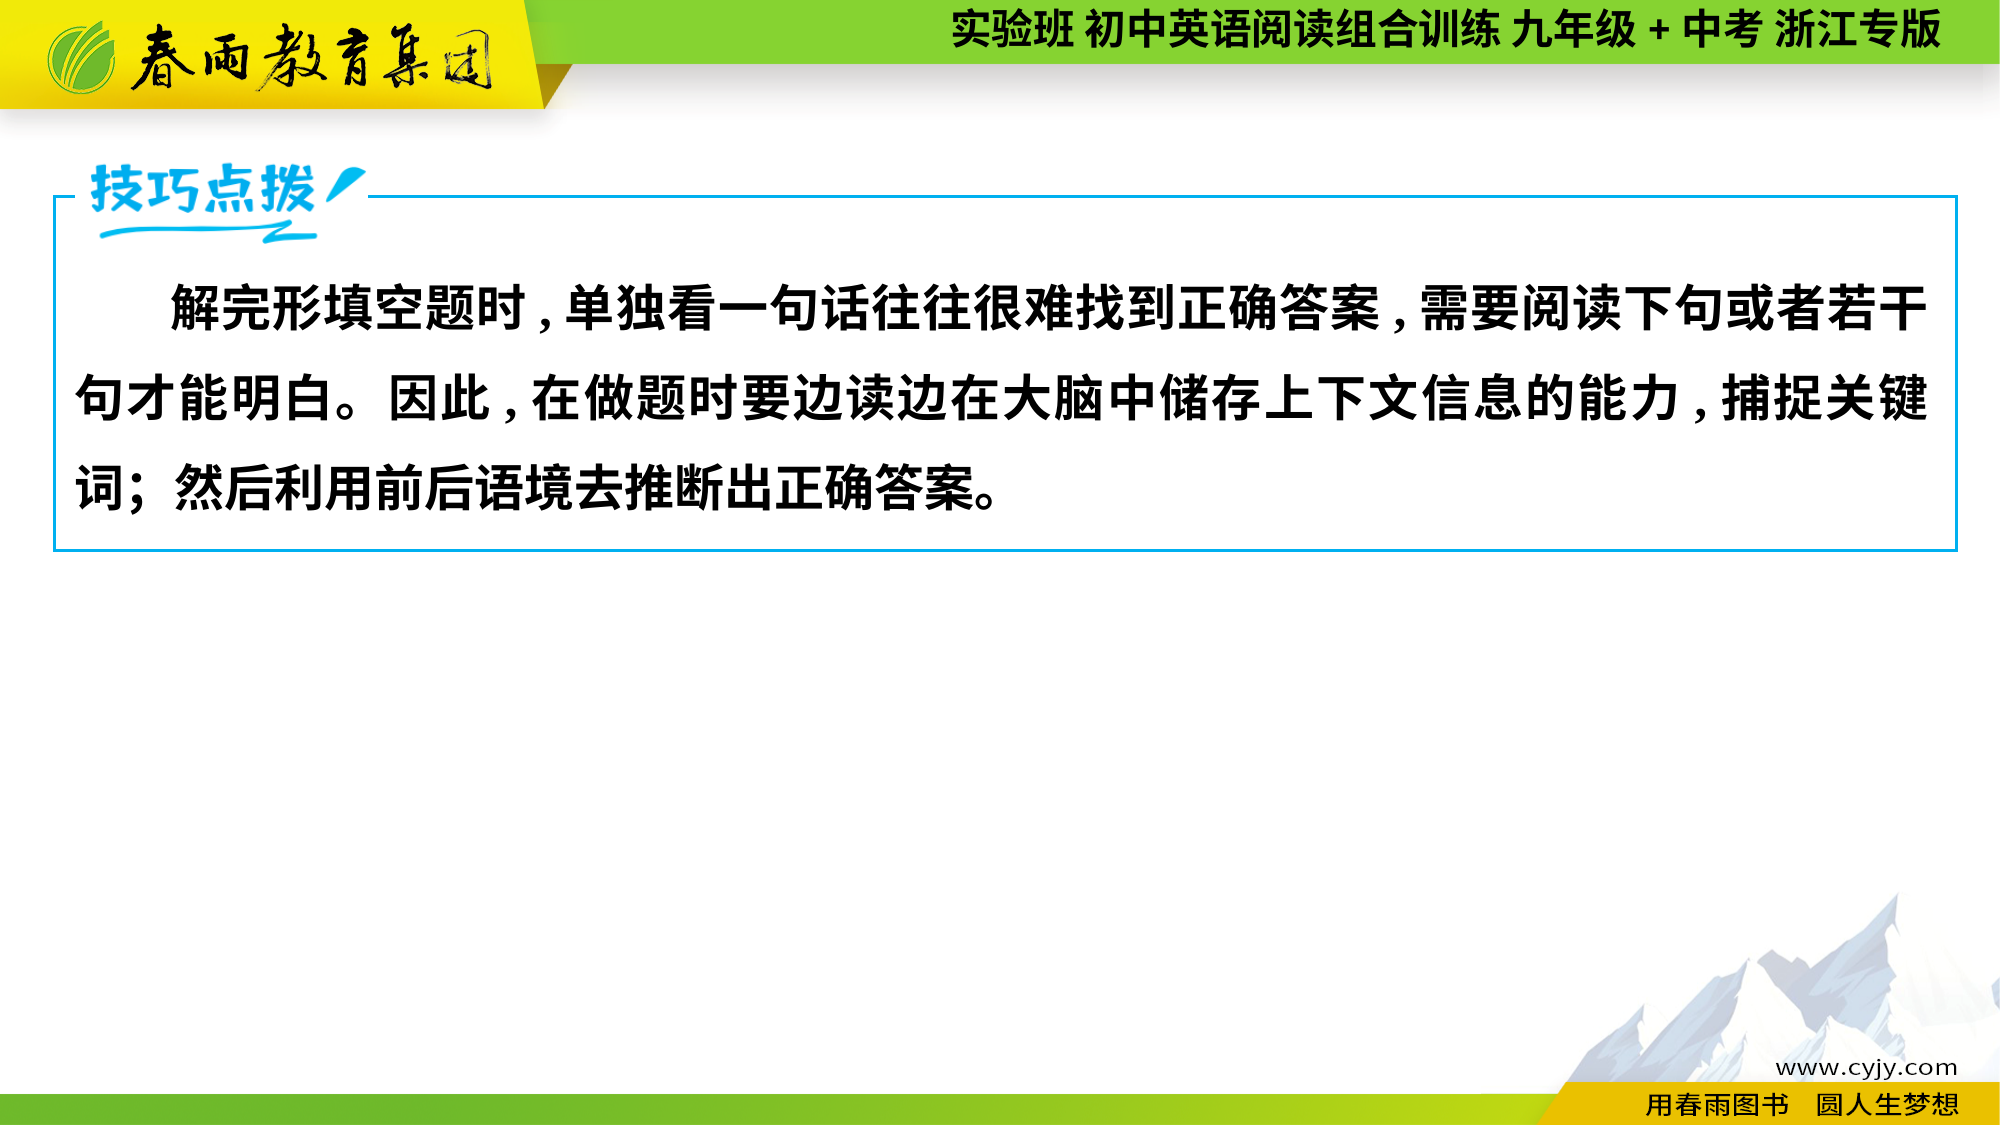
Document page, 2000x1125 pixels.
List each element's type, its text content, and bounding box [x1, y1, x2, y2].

list 解完形填空题时,单独看一句话往往很难找到正确答案,需要阅读下句或者若干句才能明白。因此,在做题时要边读边在大脑中储存上下文信息的能力,捕捉关键词；然后利用前后语境去推断出正确答案。 [59, 238, 1944, 516]
picture [0, 0, 2000, 1125]
text_box [54, 196, 1957, 551]
